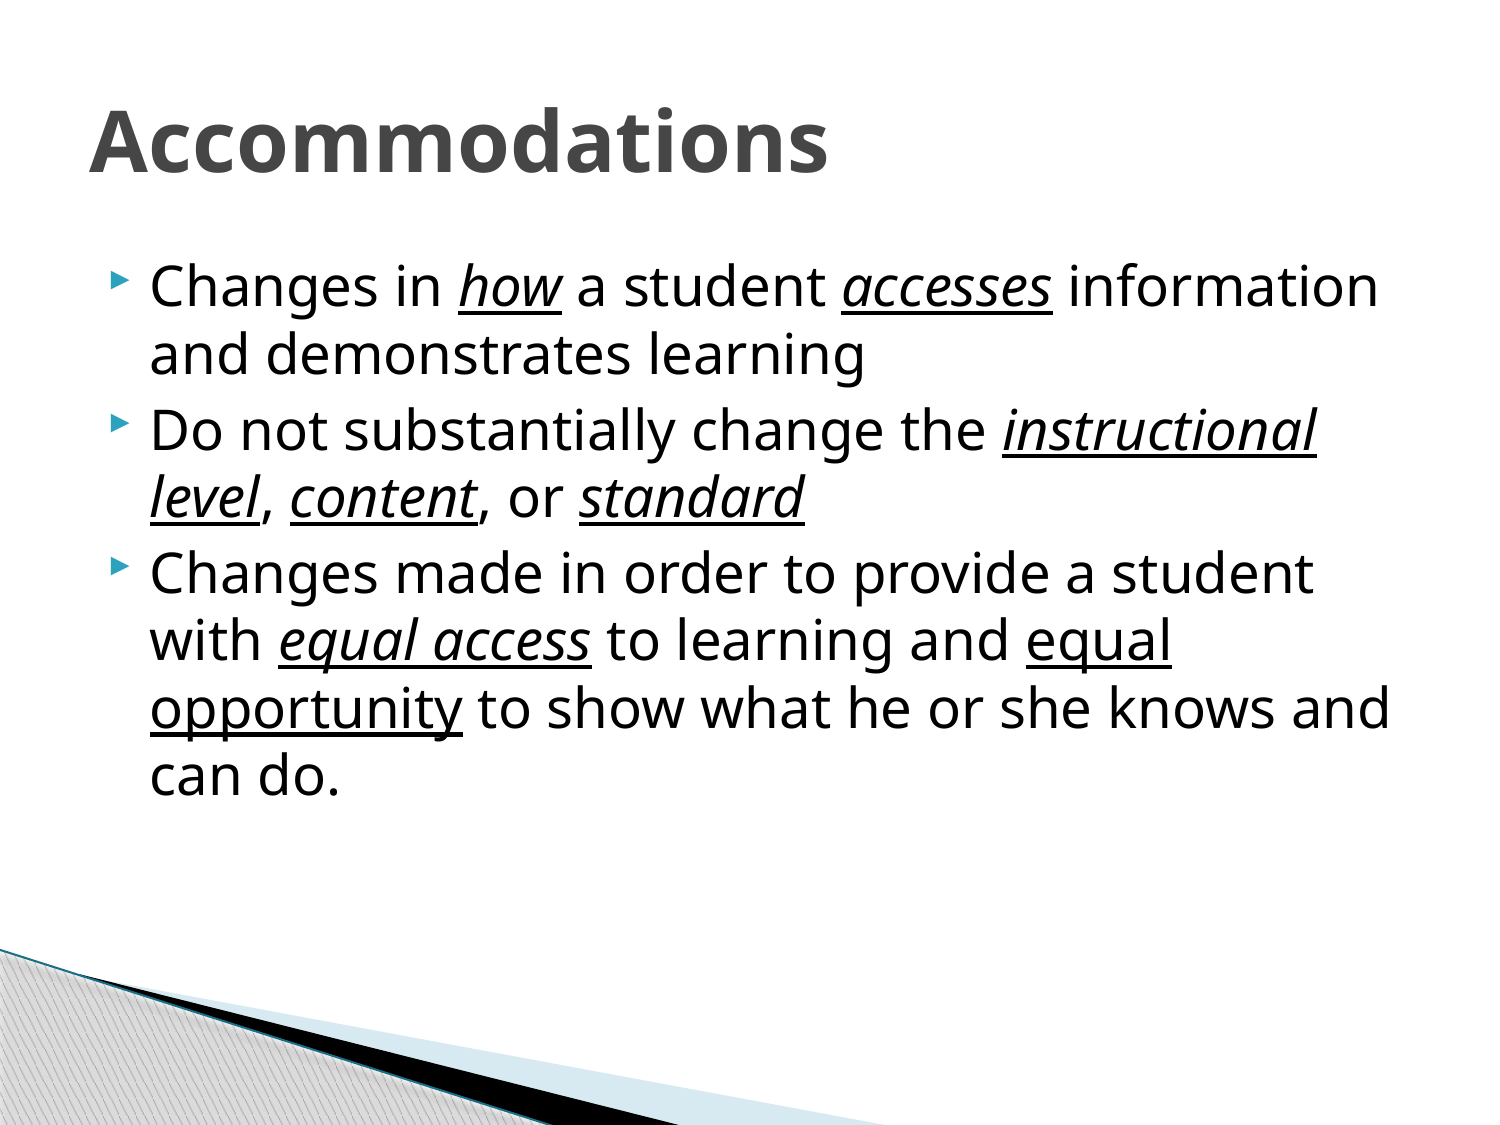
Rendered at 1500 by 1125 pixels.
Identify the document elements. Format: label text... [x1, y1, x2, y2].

list Changes in how a student accesses information and demonstrates learning Do not substantially change the instructional level, content, or standard Changes made in order to provide a student with equal access to learning and equal opportunity to show what he or she knows and can do. [75, 243, 1425, 986]
title Accommodations [75, 45, 1425, 233]
